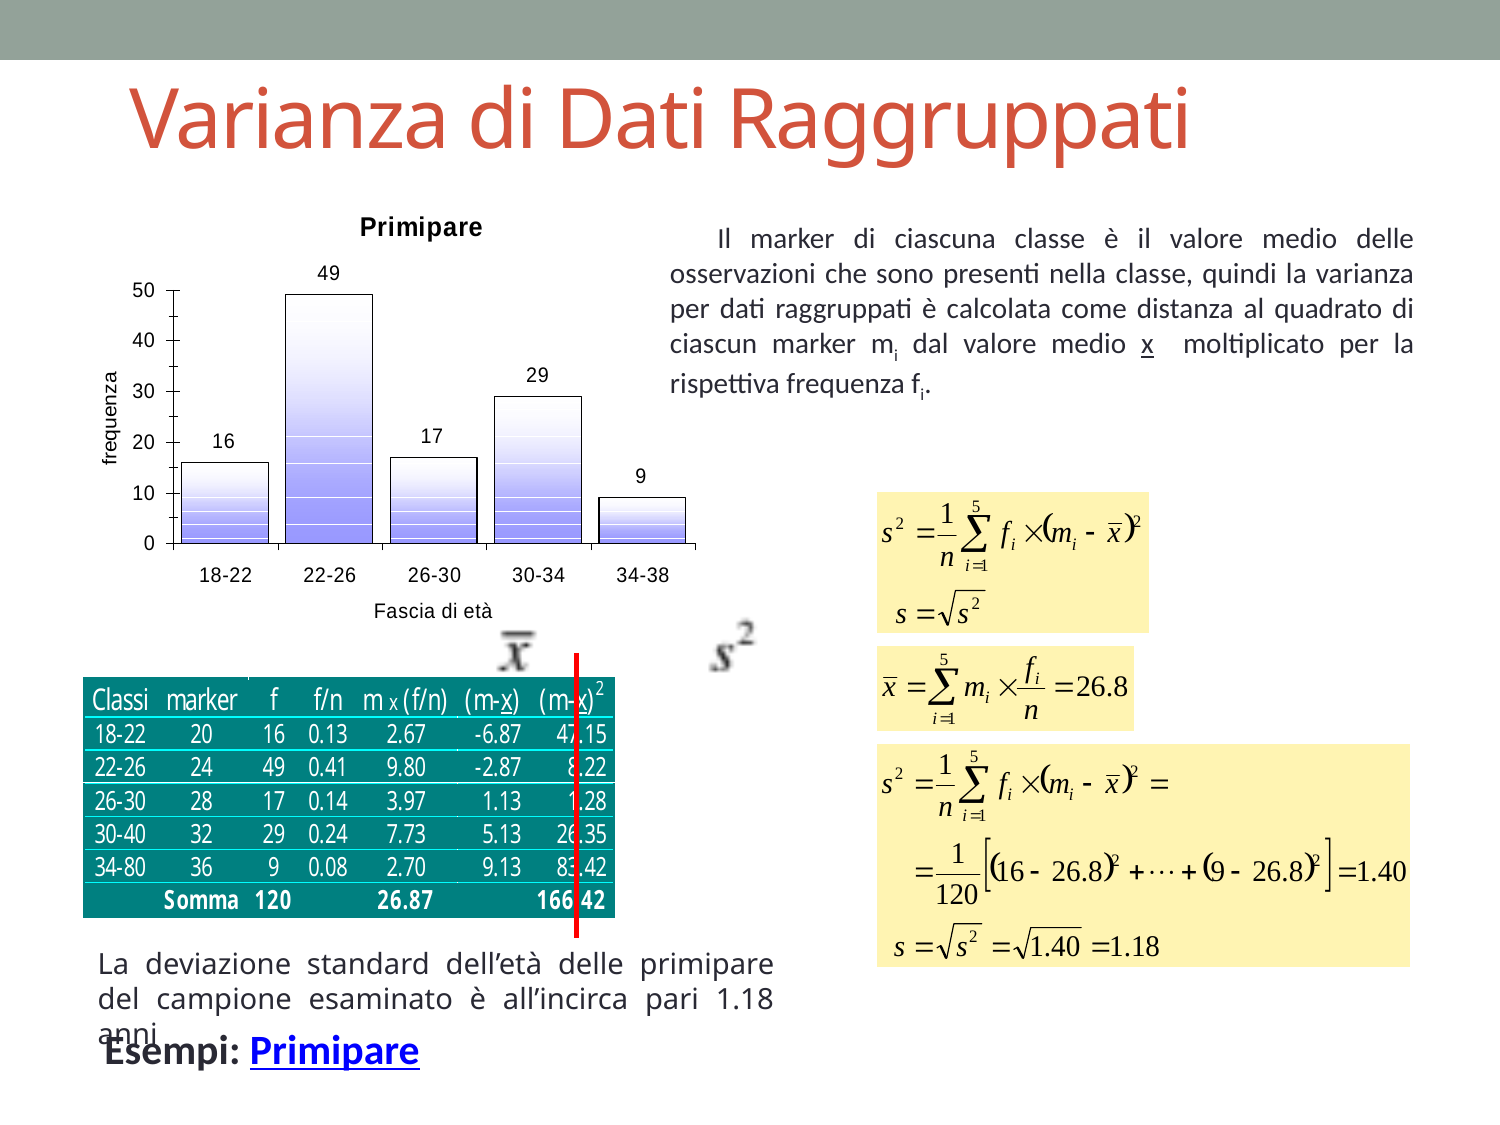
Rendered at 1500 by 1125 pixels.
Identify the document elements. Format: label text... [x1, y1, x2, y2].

picture [86, 204, 719, 634]
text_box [876, 646, 1134, 731]
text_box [703, 607, 763, 681]
title Varianza di Dati Raggruppati [114, 41, 1289, 188]
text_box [876, 743, 1411, 967]
picture [82, 676, 790, 942]
text_box Il marker di ciascuna classe è il valore medio delle osservazioni che sono presenti nella classe, quindi la varianza per dati raggruppati è calcolata come distanza al quadrato di ciascun marker mi dal valore medio x moltiplicato per la rispettiva frequenza fi. [728, 212, 1430, 408]
text_box Esempi: Primipare [89, 1015, 959, 1081]
text_box La deviazione standard dell’età delle primipare del campione esaminato è all’incirca pari 1.18 anni [83, 949, 790, 1058]
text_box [490, 621, 542, 681]
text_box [876, 491, 1150, 633]
